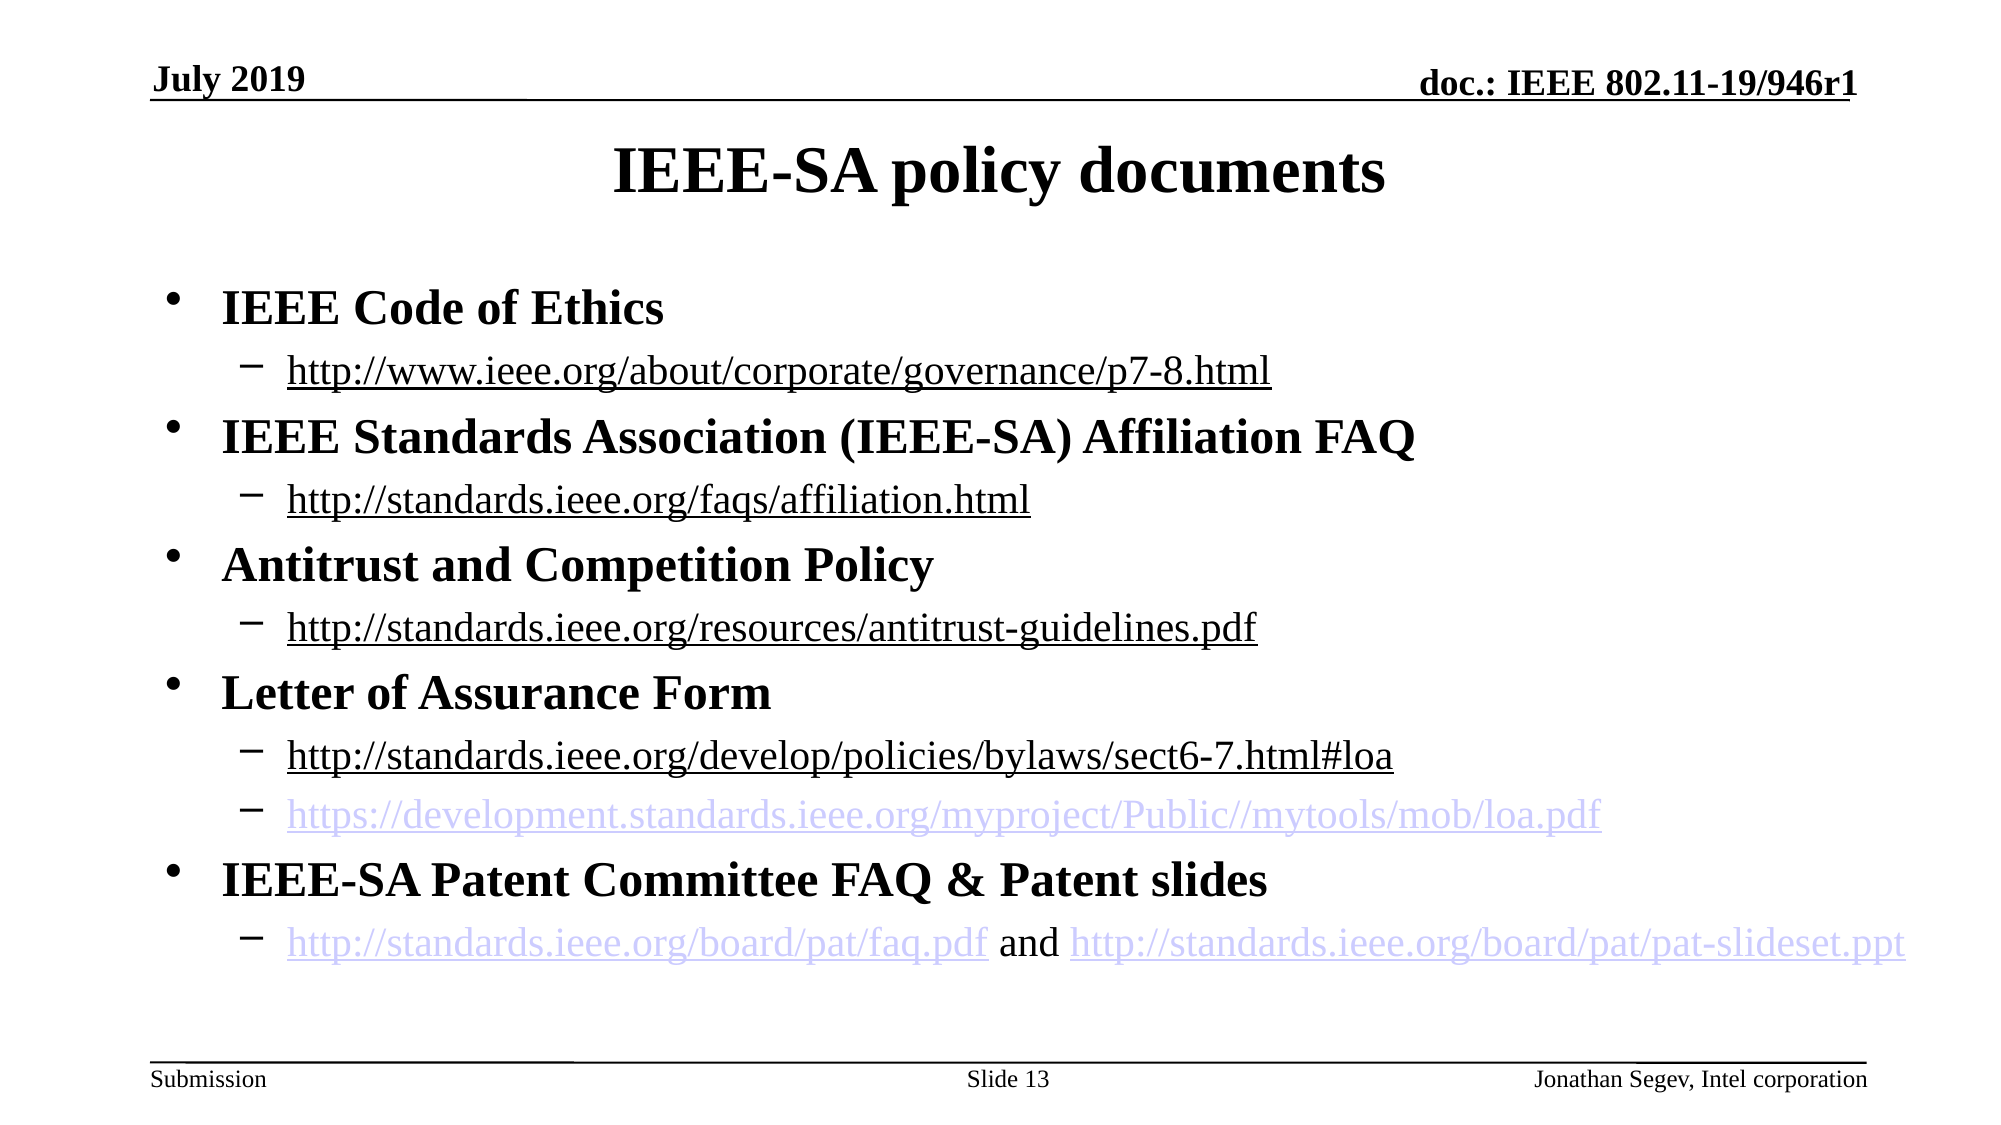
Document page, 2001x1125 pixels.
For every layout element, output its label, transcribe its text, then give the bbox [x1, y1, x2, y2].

footer Jonathan Segev, Intel corporation [1171, 1061, 1869, 1093]
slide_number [152, 54, 563, 100]
slide_number Slide 13 [950, 1061, 1067, 1123]
title IEEE-SA policy documents [149, 112, 1850, 221]
list IEEE Code of Ethics http://www.ieee.org/about/corporate/governance/p7-8.html IEEE Standards Association (IEEE-SA) Affiliation FAQ http://standards.ieee.org/faqs/affiliation.html Antitrust and Competition Policy http://standards.ieee.org/resources/antitrust-guidelines.pdf Letter of Assurance Form http://standards.ieee.org/develop/policies/bylaws/sect6-7.html#loa https://development.standards.ieee.org/myproject/Public//mytools/mob/loa.pdf IEEE-SA Patent Committee FAQ & Patent slides http://standards.ieee.org/board/pat/faq.pdf and http://standards.ieee.org/board/pat/pat-slideset.ppt [149, 266, 1922, 1000]
